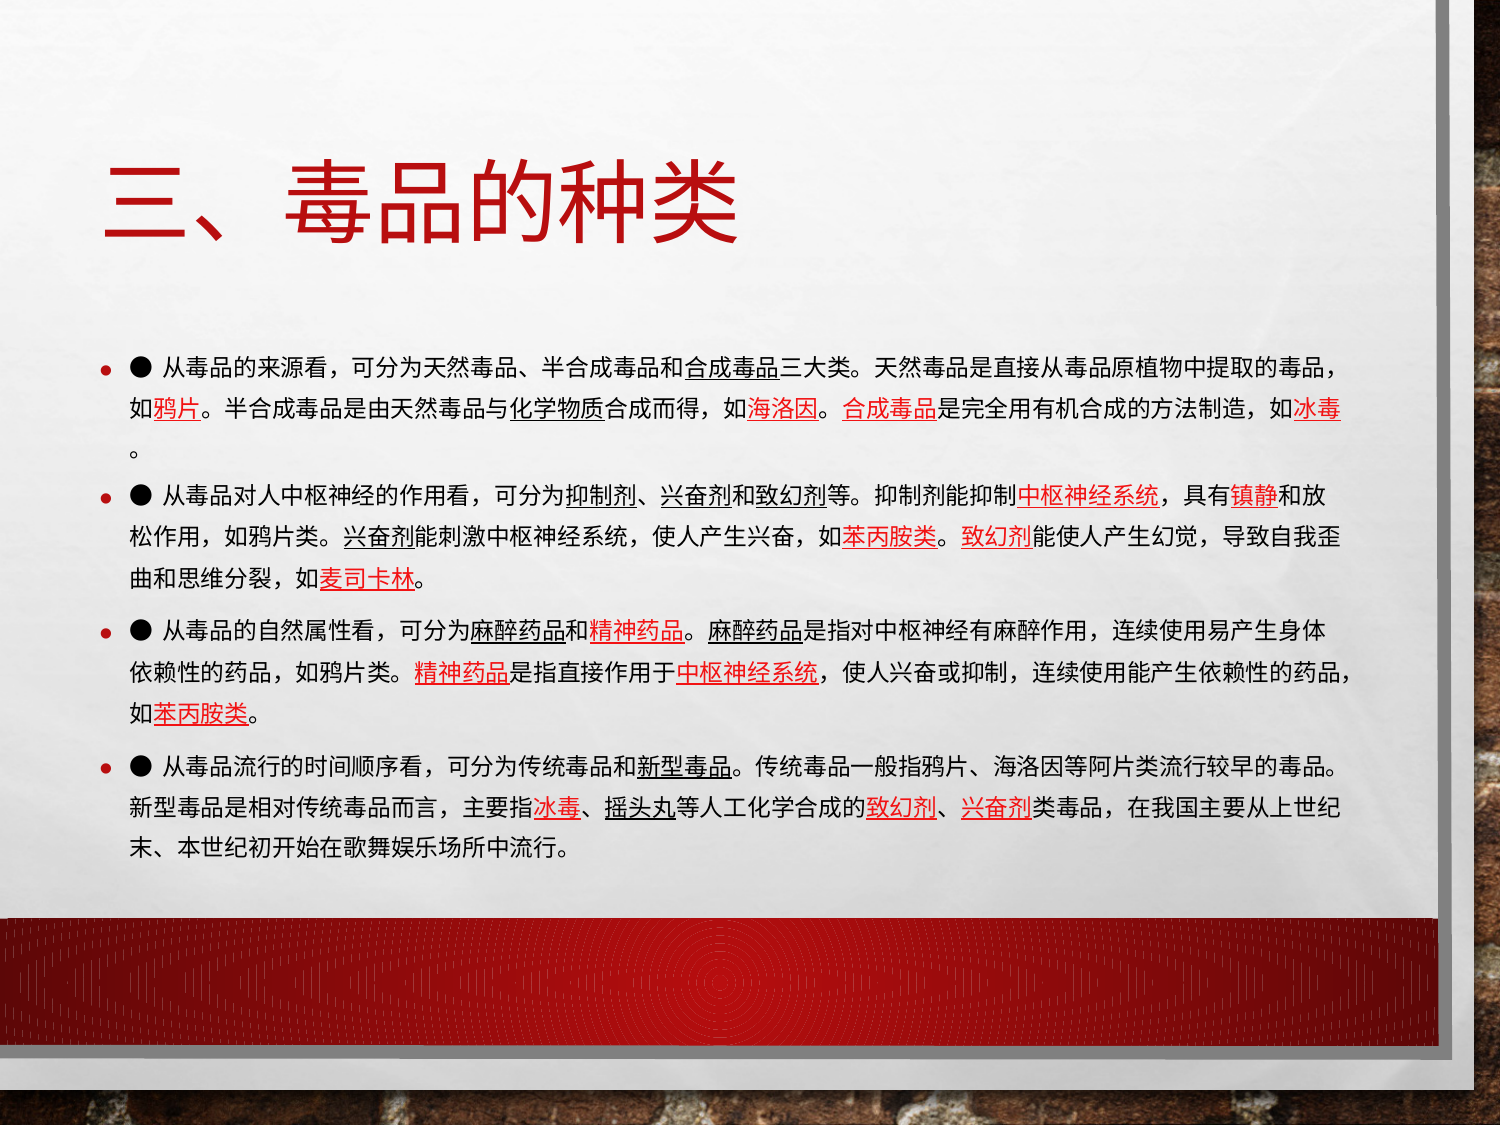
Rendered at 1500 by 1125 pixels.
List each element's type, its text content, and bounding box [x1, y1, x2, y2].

title 三、毒品的种类 [84, 112, 1364, 302]
picture [0, 0, 1500, 1125]
list ● 从毒品的来源看，可分为天然毒品、半合成毒品和合成毒品三大类。天然毒品是直接从毒品原植物中提取的毒品，如鸦片。半合成毒品是由天然毒品与化学物质合成而得，如海洛因。合成毒品是完全用有机合成的方法制造，如冰毒。 ● 从毒品对人中枢神经的作用看，可分为抑制剂、兴奋剂和致幻剂等。抑制剂能抑制中枢神经系统，具有镇静和放松作用，如鸦片类。兴奋剂能刺激中枢神经系统，使人产生兴奋，如苯丙胺类。致幻剂能使人产生幻觉，导致自我歪曲和思维分裂，如麦司卡林。 ● 从毒品的自然属性看，可分为麻醉药品和精神药品。麻醉药品是指对中枢神经有麻醉作用，连续使用易产生身体依赖性的药品，如鸦片类。精神药品是指直接作用于中枢神经系统，使人兴奋或抑制，连续使用能产生依赖性的药品，如苯丙胺类。 ● 从毒品流行的时间顺序看，可分为传统毒品和新型毒品。传统毒品一般指鸦片、海洛因等阿片类流行较早的毒品。新型毒品是相对传统毒品而言，主要指冰毒、摇头丸等人工化学合成的致幻剂、兴奋剂类毒品，在我国主要从上世纪末、本世纪初开始在歌舞娱乐场所中流行。 [84, 338, 1364, 882]
